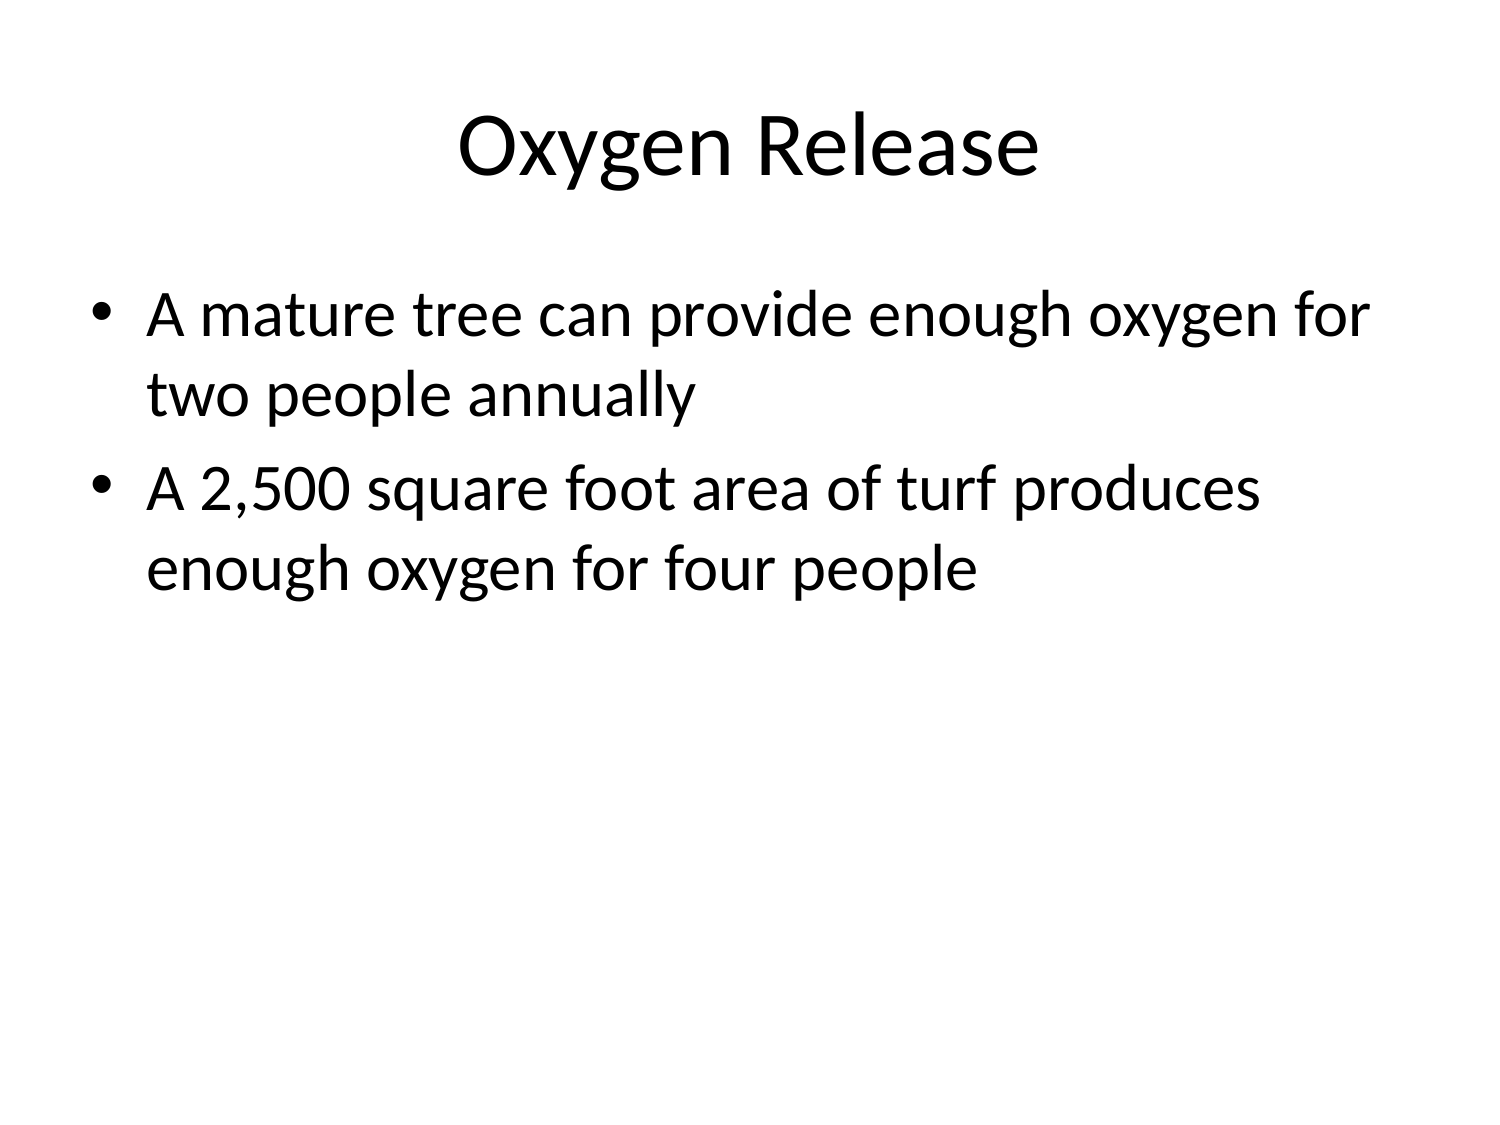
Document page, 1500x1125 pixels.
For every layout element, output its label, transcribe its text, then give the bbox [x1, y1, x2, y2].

title Oxygen Release [75, 45, 1425, 233]
list A mature tree can provide enough oxygen for two people annually A 2,500 square foot area of turf produces enough oxygen for four people [75, 262, 1425, 1005]
